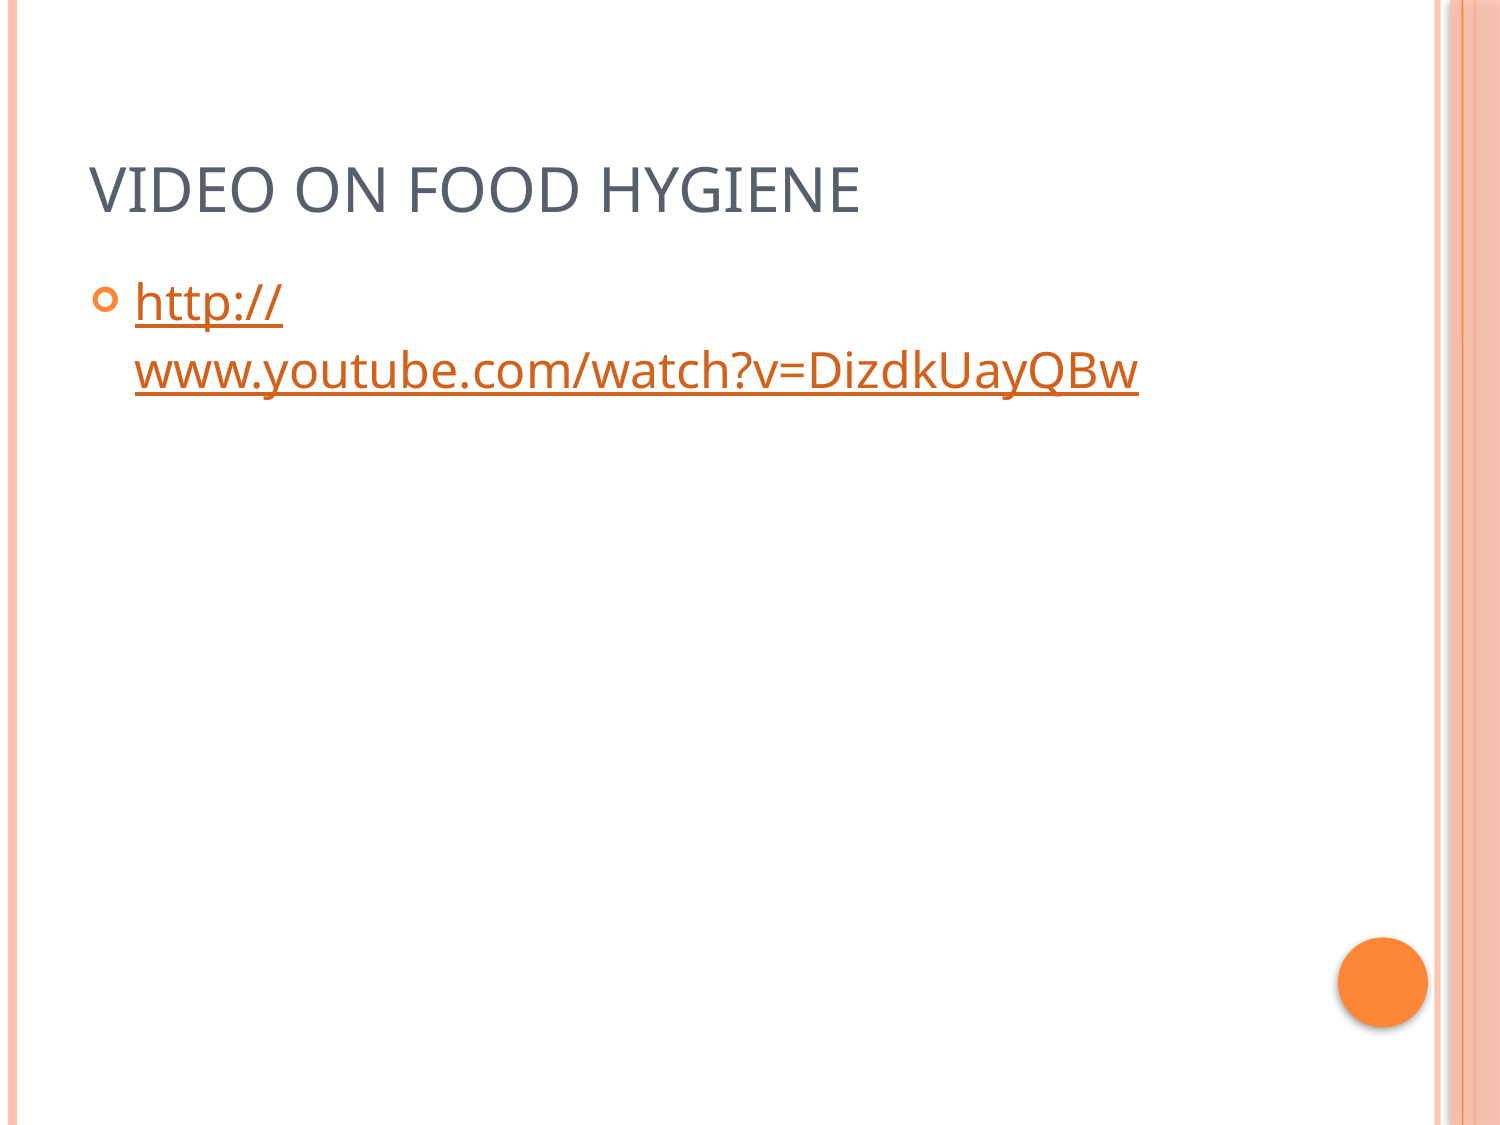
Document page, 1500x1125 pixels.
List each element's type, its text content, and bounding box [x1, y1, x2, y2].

list http://www.youtube.com/watch?v=DizdkUayQBw [75, 262, 1300, 1062]
title Video on food hygiene [75, 45, 1300, 233]
